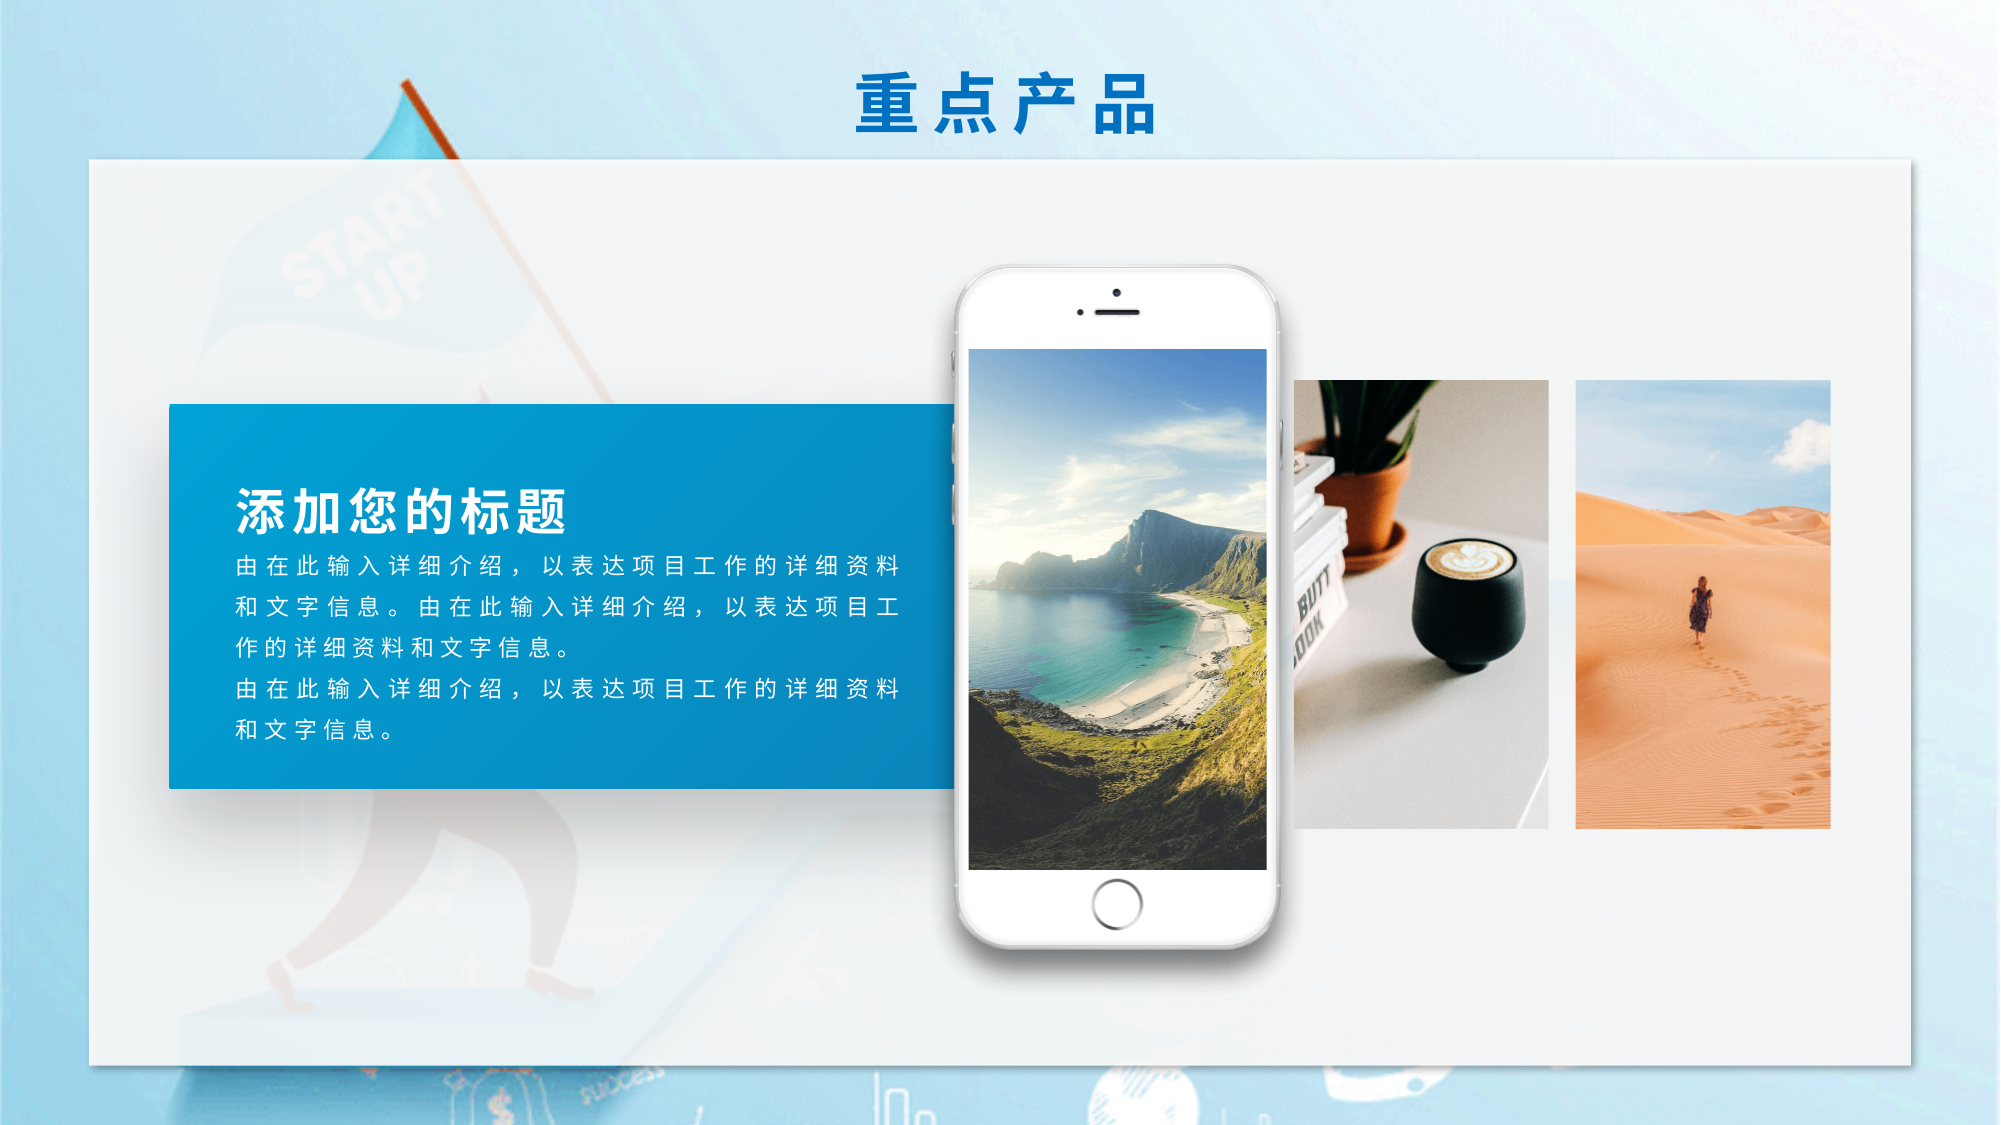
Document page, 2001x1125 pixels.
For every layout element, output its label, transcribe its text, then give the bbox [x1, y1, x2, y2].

text_box 重点产品 [738, 56, 1273, 148]
text_box [169, 403, 921, 789]
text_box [221, 442, 922, 796]
text_box [1314, 379, 1550, 829]
picture [0, 0, 2000, 1125]
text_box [921, 248, 1314, 1006]
text_box [1575, 379, 1832, 829]
